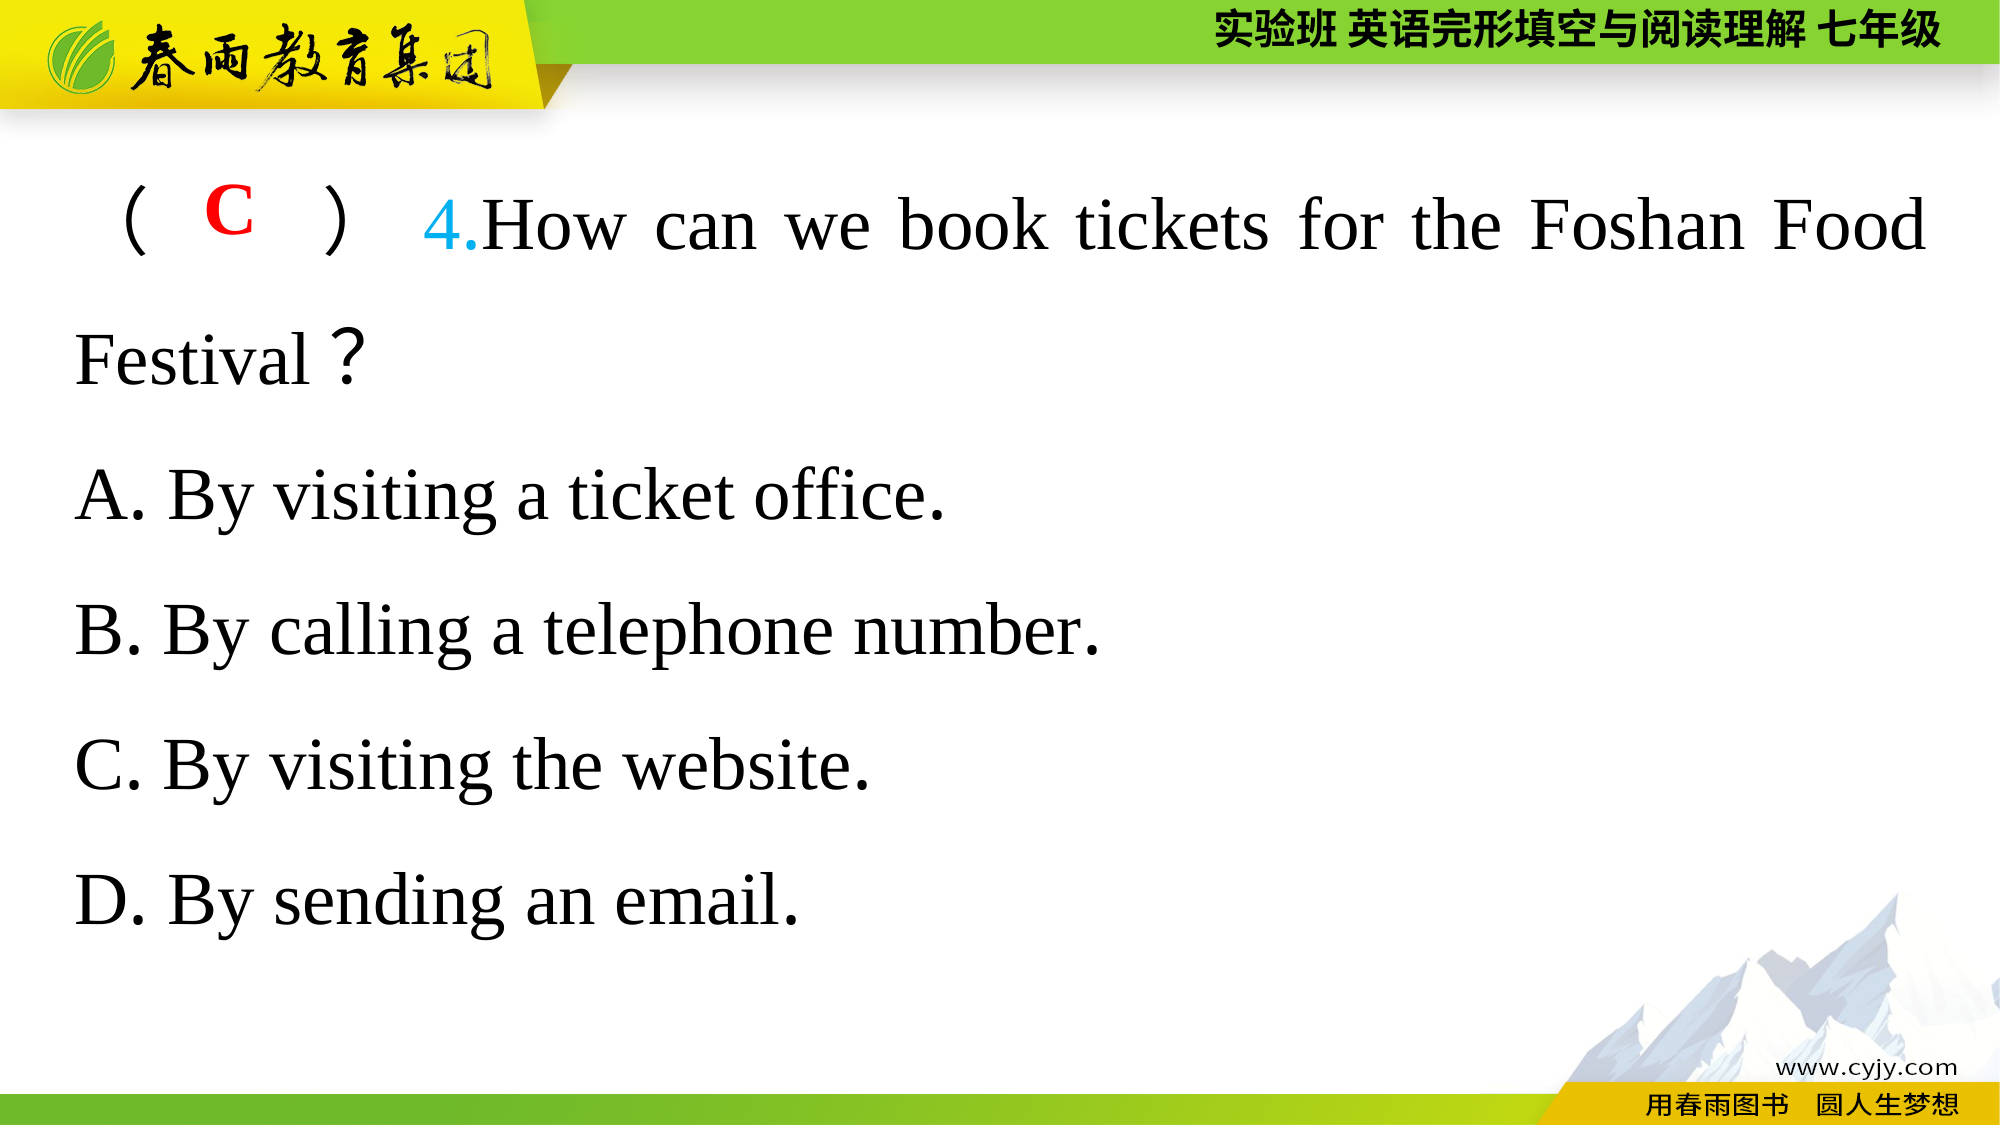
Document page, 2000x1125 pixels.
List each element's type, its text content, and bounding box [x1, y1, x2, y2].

picture [0, 0, 2000, 1125]
list （ ）4.How can we book tickets for the Foshan Food Festival？ A. By visiting a ticket office. B. By calling a telephone number. C. By visiting the website. D. By sending an email. [59, 122, 1944, 939]
text_box C [188, 152, 273, 258]
